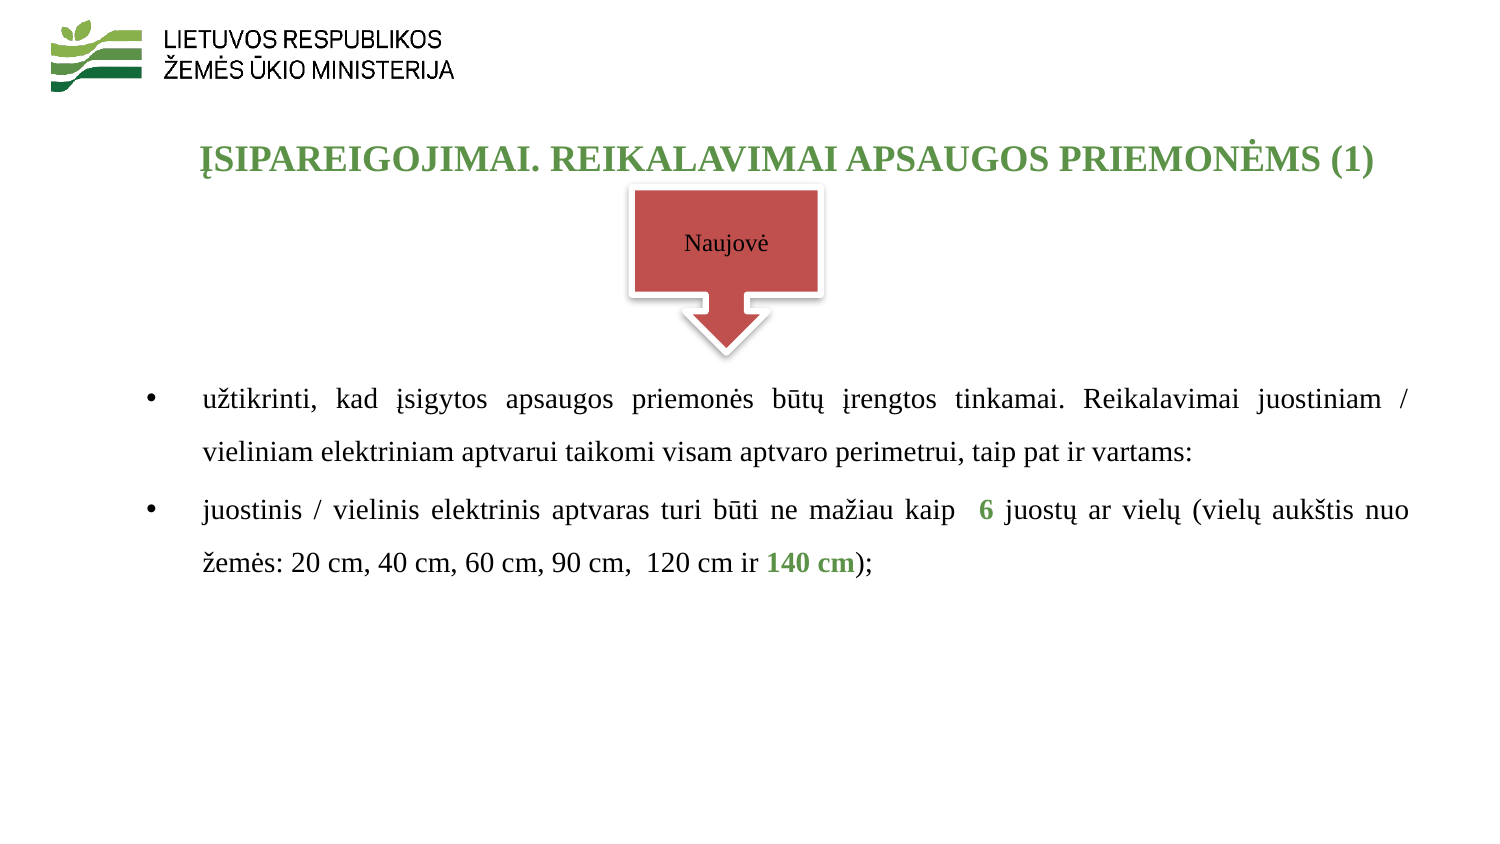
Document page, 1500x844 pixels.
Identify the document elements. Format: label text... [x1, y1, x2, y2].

title ĮSIPAREIGOJIMAI. REIKALAVIMAI APSAUGOS PRIEMONĖMS (1) [112, 102, 1463, 257]
picture [51, 19, 454, 92]
list užtikrinti, kad įsigytos apsaugos priemonės būtų įrengtos tinkamai. Reikalavimai juostiniam / vieliniam elektriniam aptvarui taikomi visam aptvaro perimetrui, taip pat ir vartams: juostinis / vielinis elektrinis aptvaras turi būti ne mažiau kaip 6 juostų ar vielų (vielų aukštis nuo žemės: 20 cm, 40 cm, 60 cm, 90 cm, 120 cm ir 140 cm); [75, 196, 1425, 754]
text_box Naujovė [628, 184, 824, 356]
